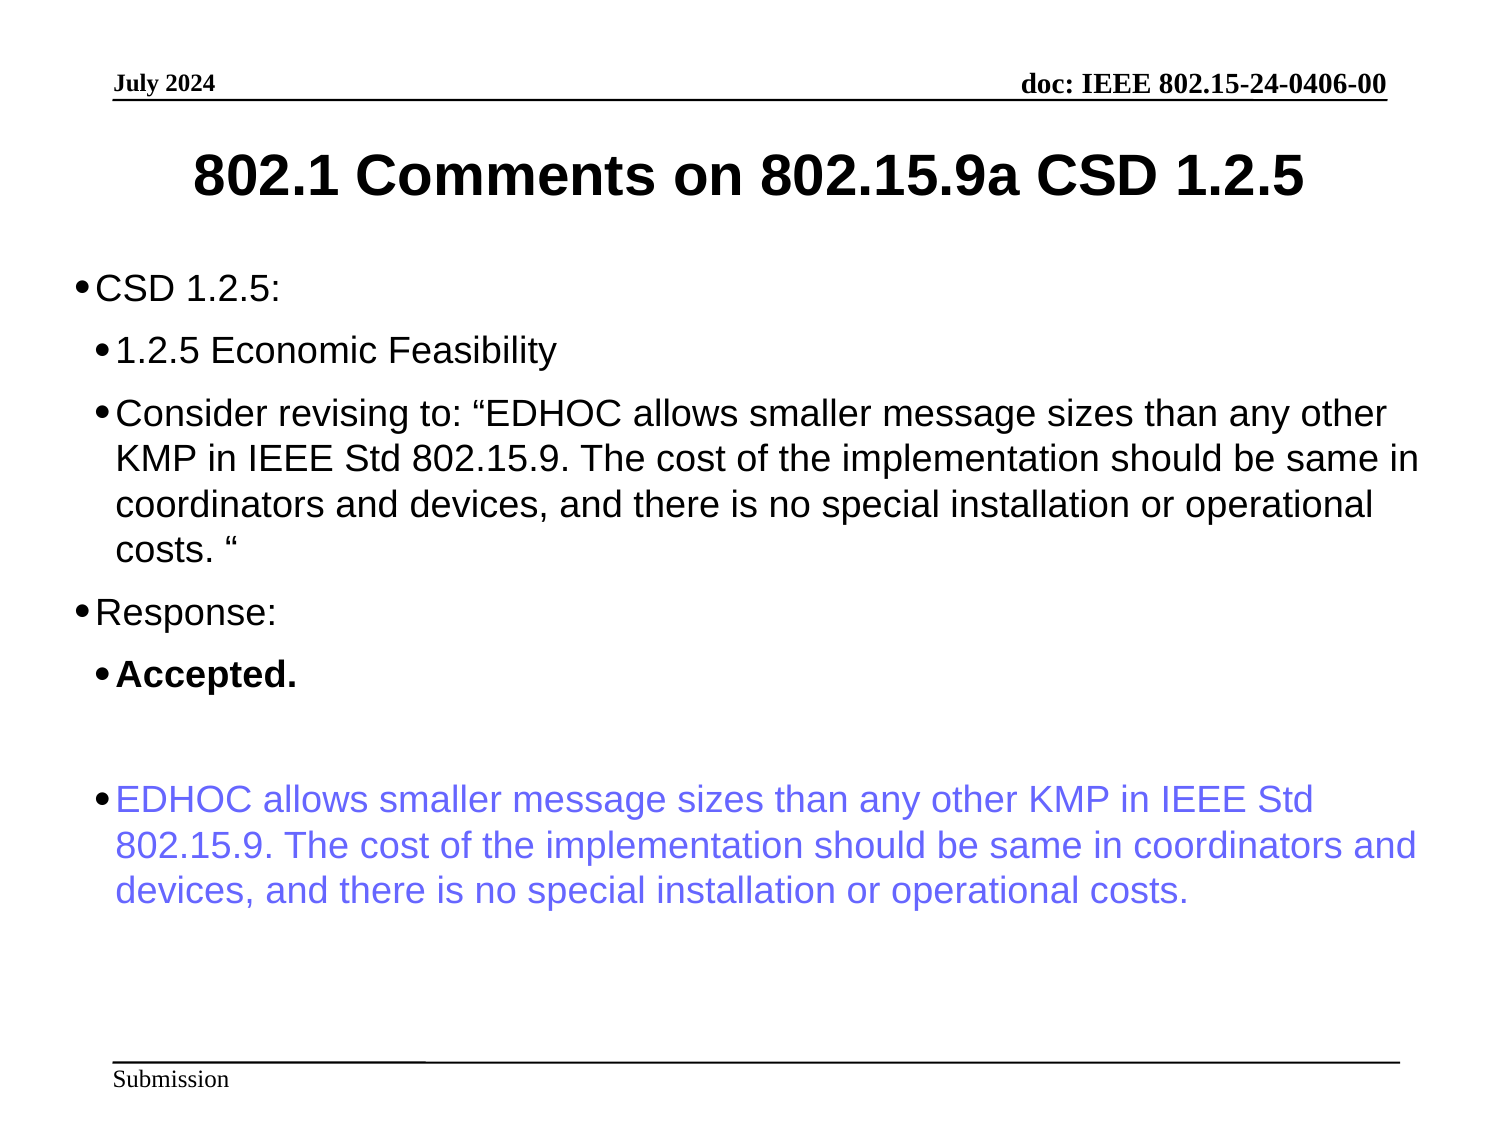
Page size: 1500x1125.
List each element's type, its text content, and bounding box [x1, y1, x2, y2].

text_box 802.1 Comments on 802.15.9a CSD 1.2.5 [74, 112, 1425, 233]
text_box ‍CSD 1.2.5: 1.2.5 Economic Feasibility Consider revising to: “EDHOC allows smaller message sizes than any other KMP in IEEE Std 802.15.9. The cost of the implementation should be same in coordinators and devices, and there is no special installation or operational costs. “ Response: Accepted. EDHOC allows smaller message sizes than any other KMP in IEEE Std 802.15.9. The cost of the implementation should be same in coordinators and devices, and there is no special installation or operational costs. [74, 263, 1425, 916]
